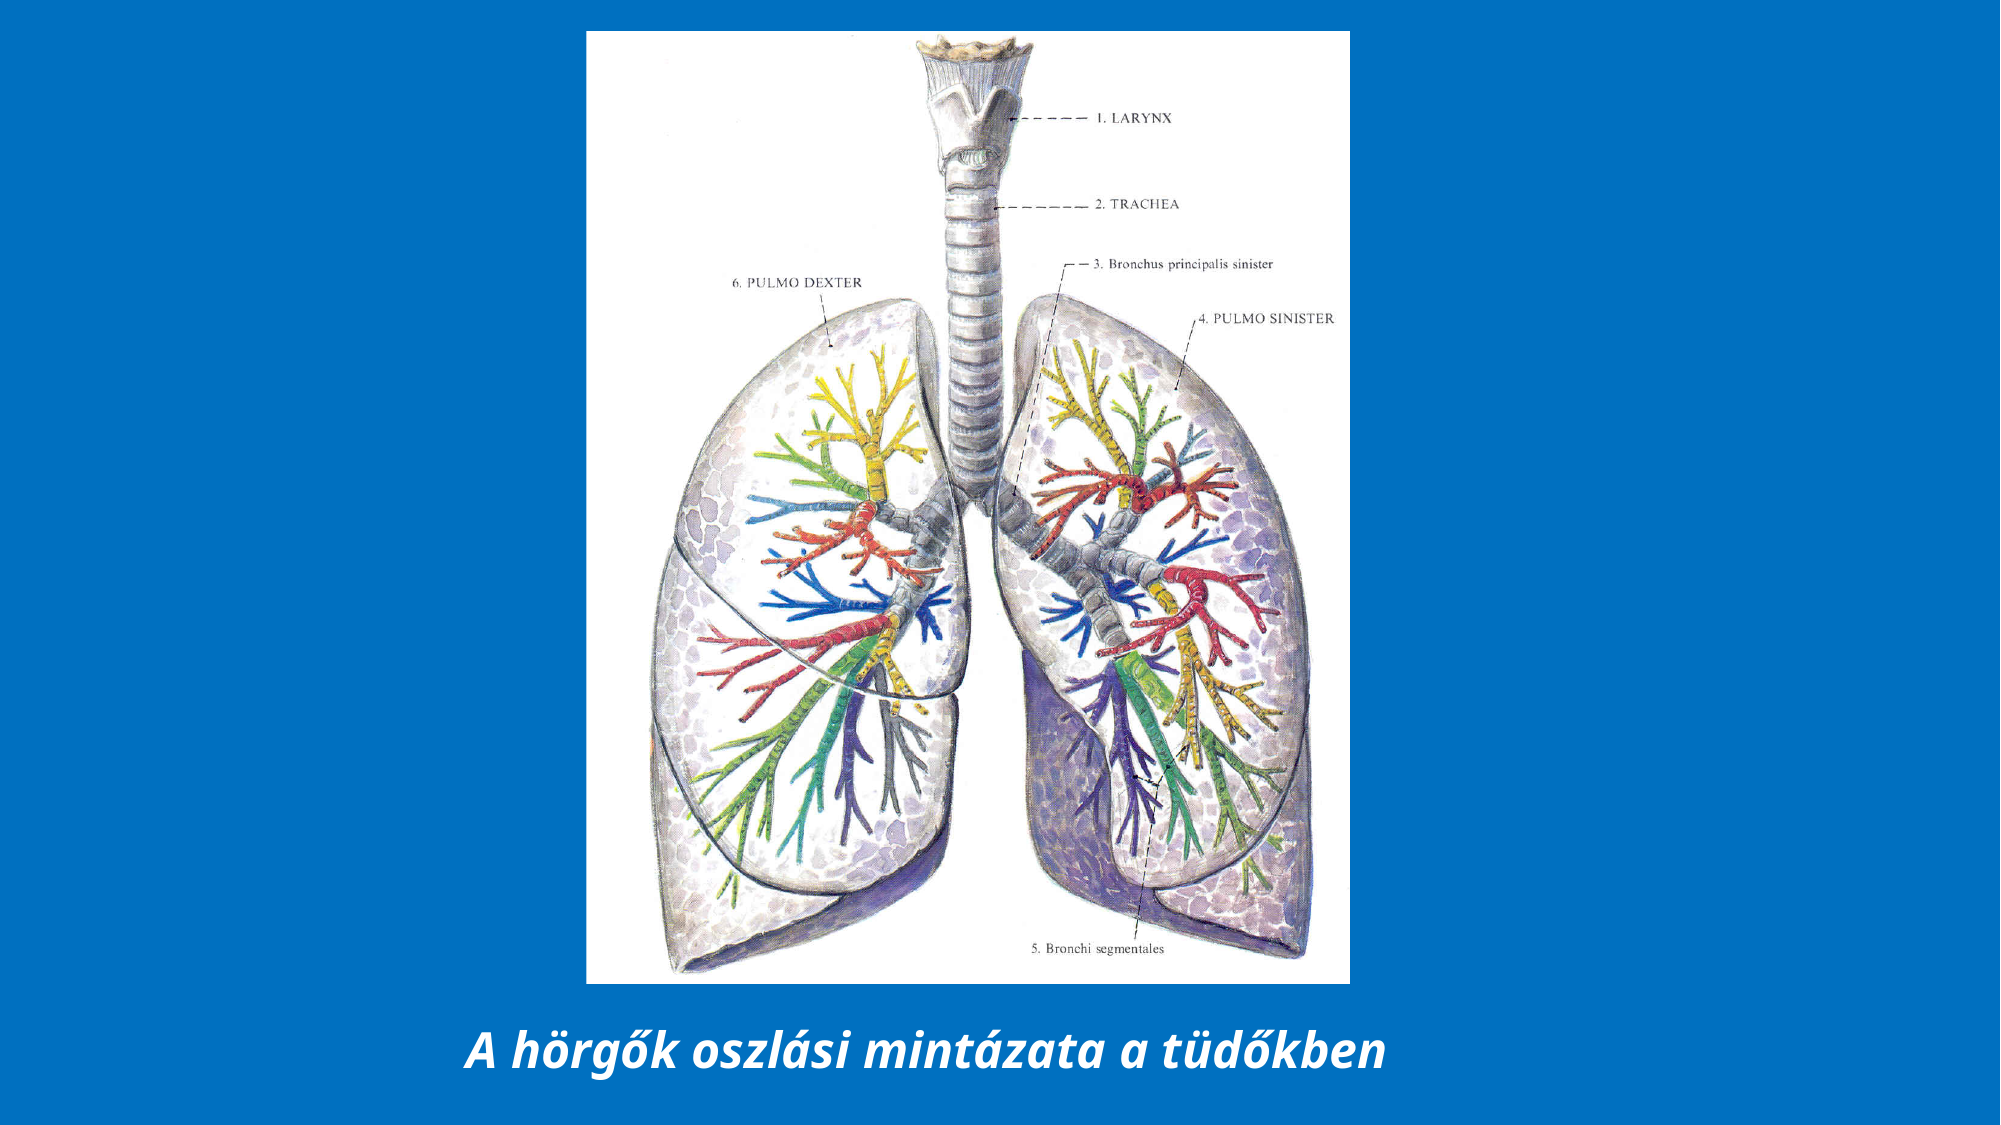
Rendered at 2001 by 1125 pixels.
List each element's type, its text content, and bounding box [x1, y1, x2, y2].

picture [586, 30, 1351, 984]
text_box A hörgők oszlási mintázata a tüdőkben [451, 1011, 1404, 1087]
